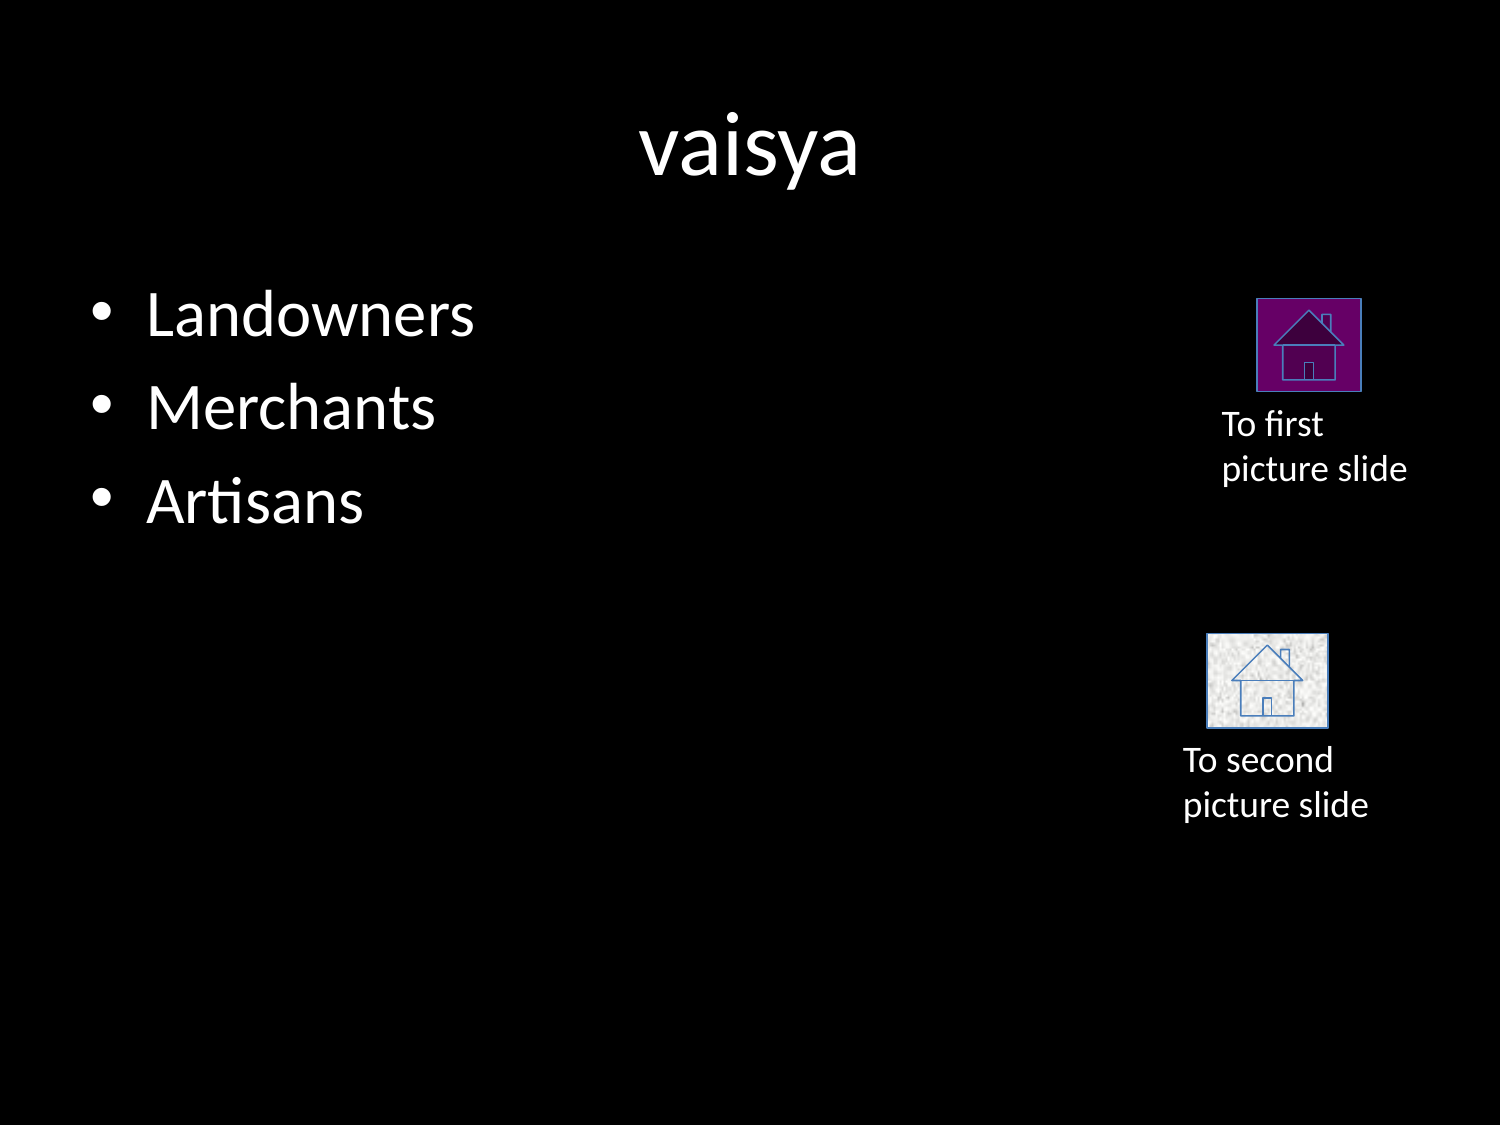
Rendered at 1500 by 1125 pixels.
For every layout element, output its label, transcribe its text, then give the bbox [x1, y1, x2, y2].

text_box [1206, 633, 1329, 727]
title vaisya [75, 45, 1425, 233]
list Landowners Merchants Artisans [75, 262, 1425, 1005]
text_box [1256, 298, 1362, 391]
text_box To first picture slide [1206, 391, 1443, 497]
text_box To second picture slide [1168, 727, 1425, 833]
